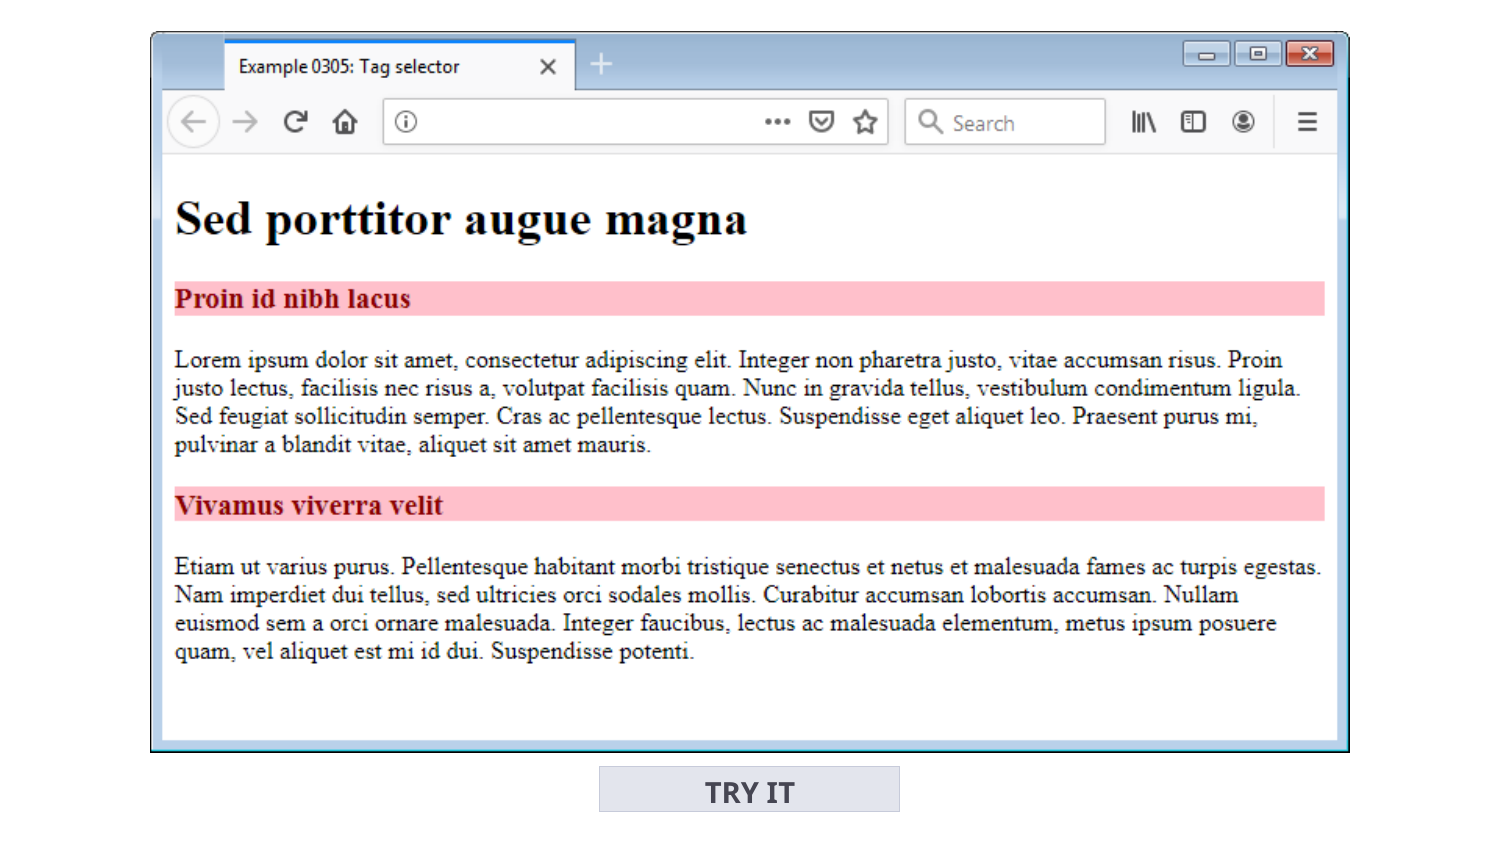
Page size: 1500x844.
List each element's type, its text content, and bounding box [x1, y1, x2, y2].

picture [149, 31, 1351, 753]
text_box TRY IT [599, 766, 900, 812]
